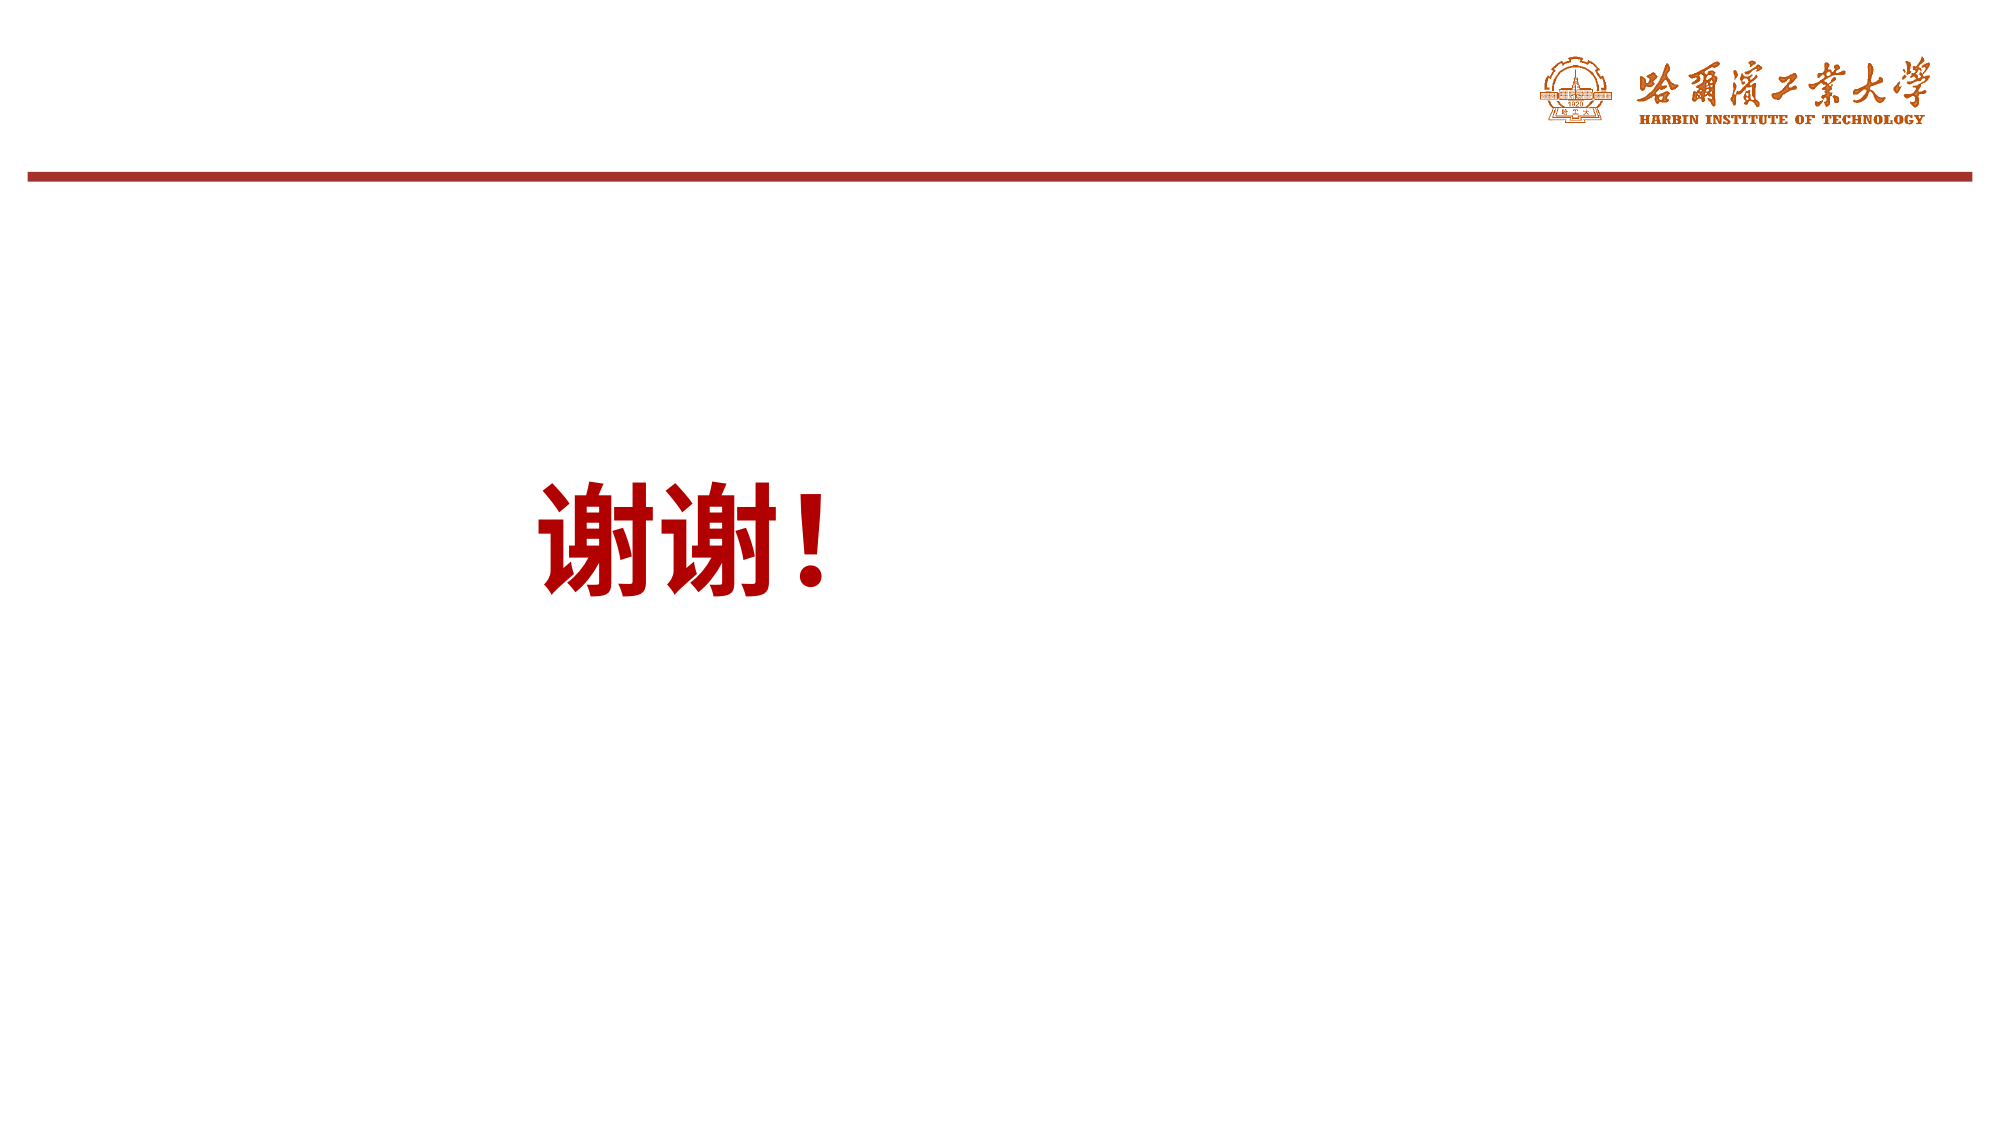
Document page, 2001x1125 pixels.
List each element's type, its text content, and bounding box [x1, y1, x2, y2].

picture [1532, 45, 1946, 133]
text_box 谢谢！ [514, 453, 1486, 621]
text_box [27, 171, 1973, 182]
